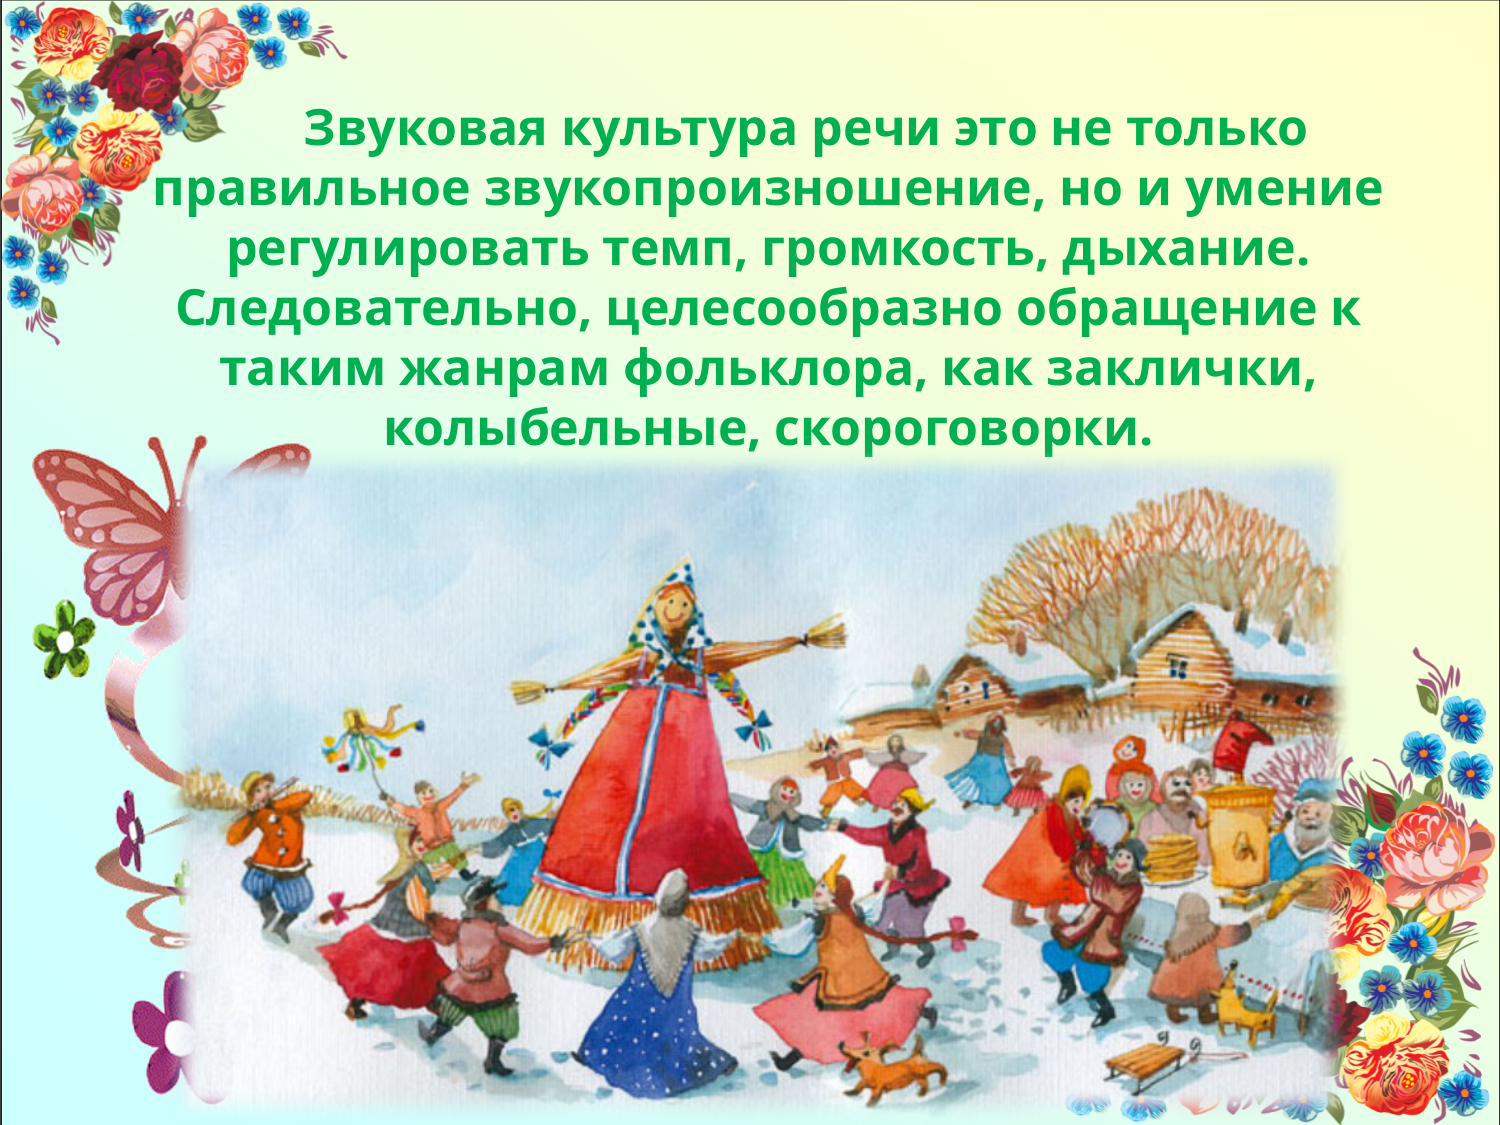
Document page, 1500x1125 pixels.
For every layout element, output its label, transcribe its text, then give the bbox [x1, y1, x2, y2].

picture [0, 0, 1500, 1125]
title Звуковая культура речи это не только правильное звукопроизношение, но и умение регулировать темп, громкость, дыхание. Следовательно, целесообразно обращение к таким жанрам фольклора, как заклички, колыбельные, скороговорки. [93, 70, 1444, 481]
